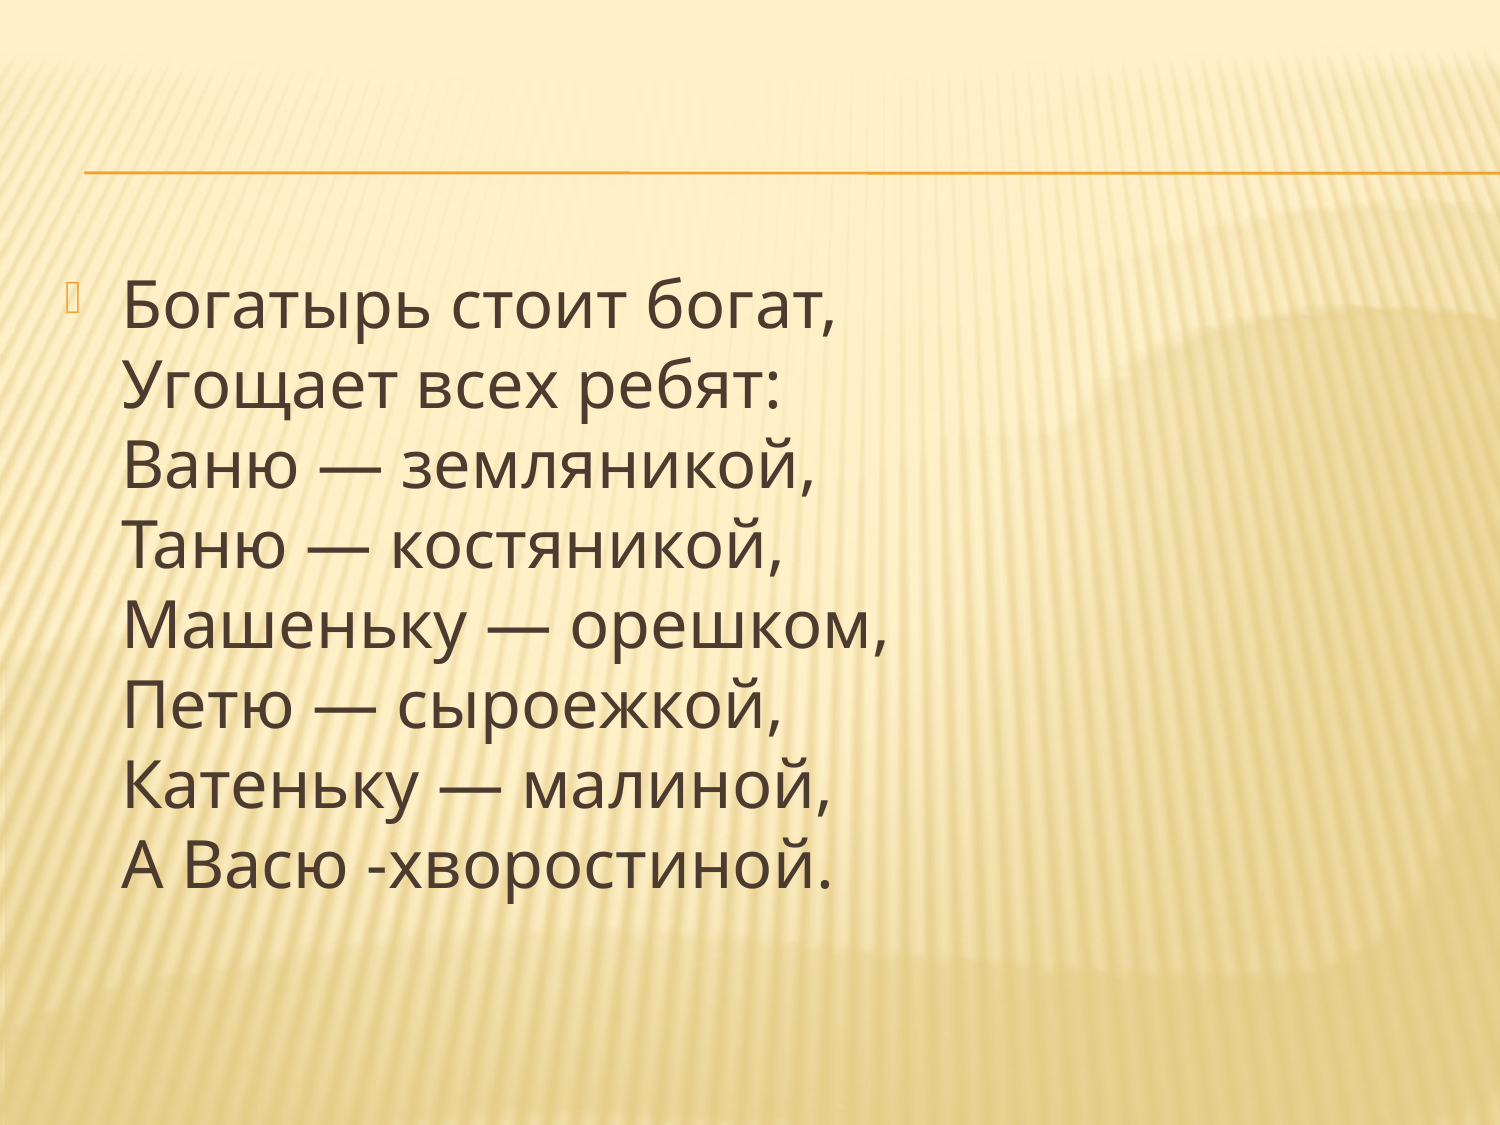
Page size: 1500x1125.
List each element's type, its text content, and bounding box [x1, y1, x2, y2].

list Богатырь стоит богат, Угощает всех ребят: Ваню — земляникой, Таню — костяникой, Машеньку — орешком, Петю — сыроежкой, Катеньку — малиной, А Васю -хворостиной. [50, 254, 1475, 998]
